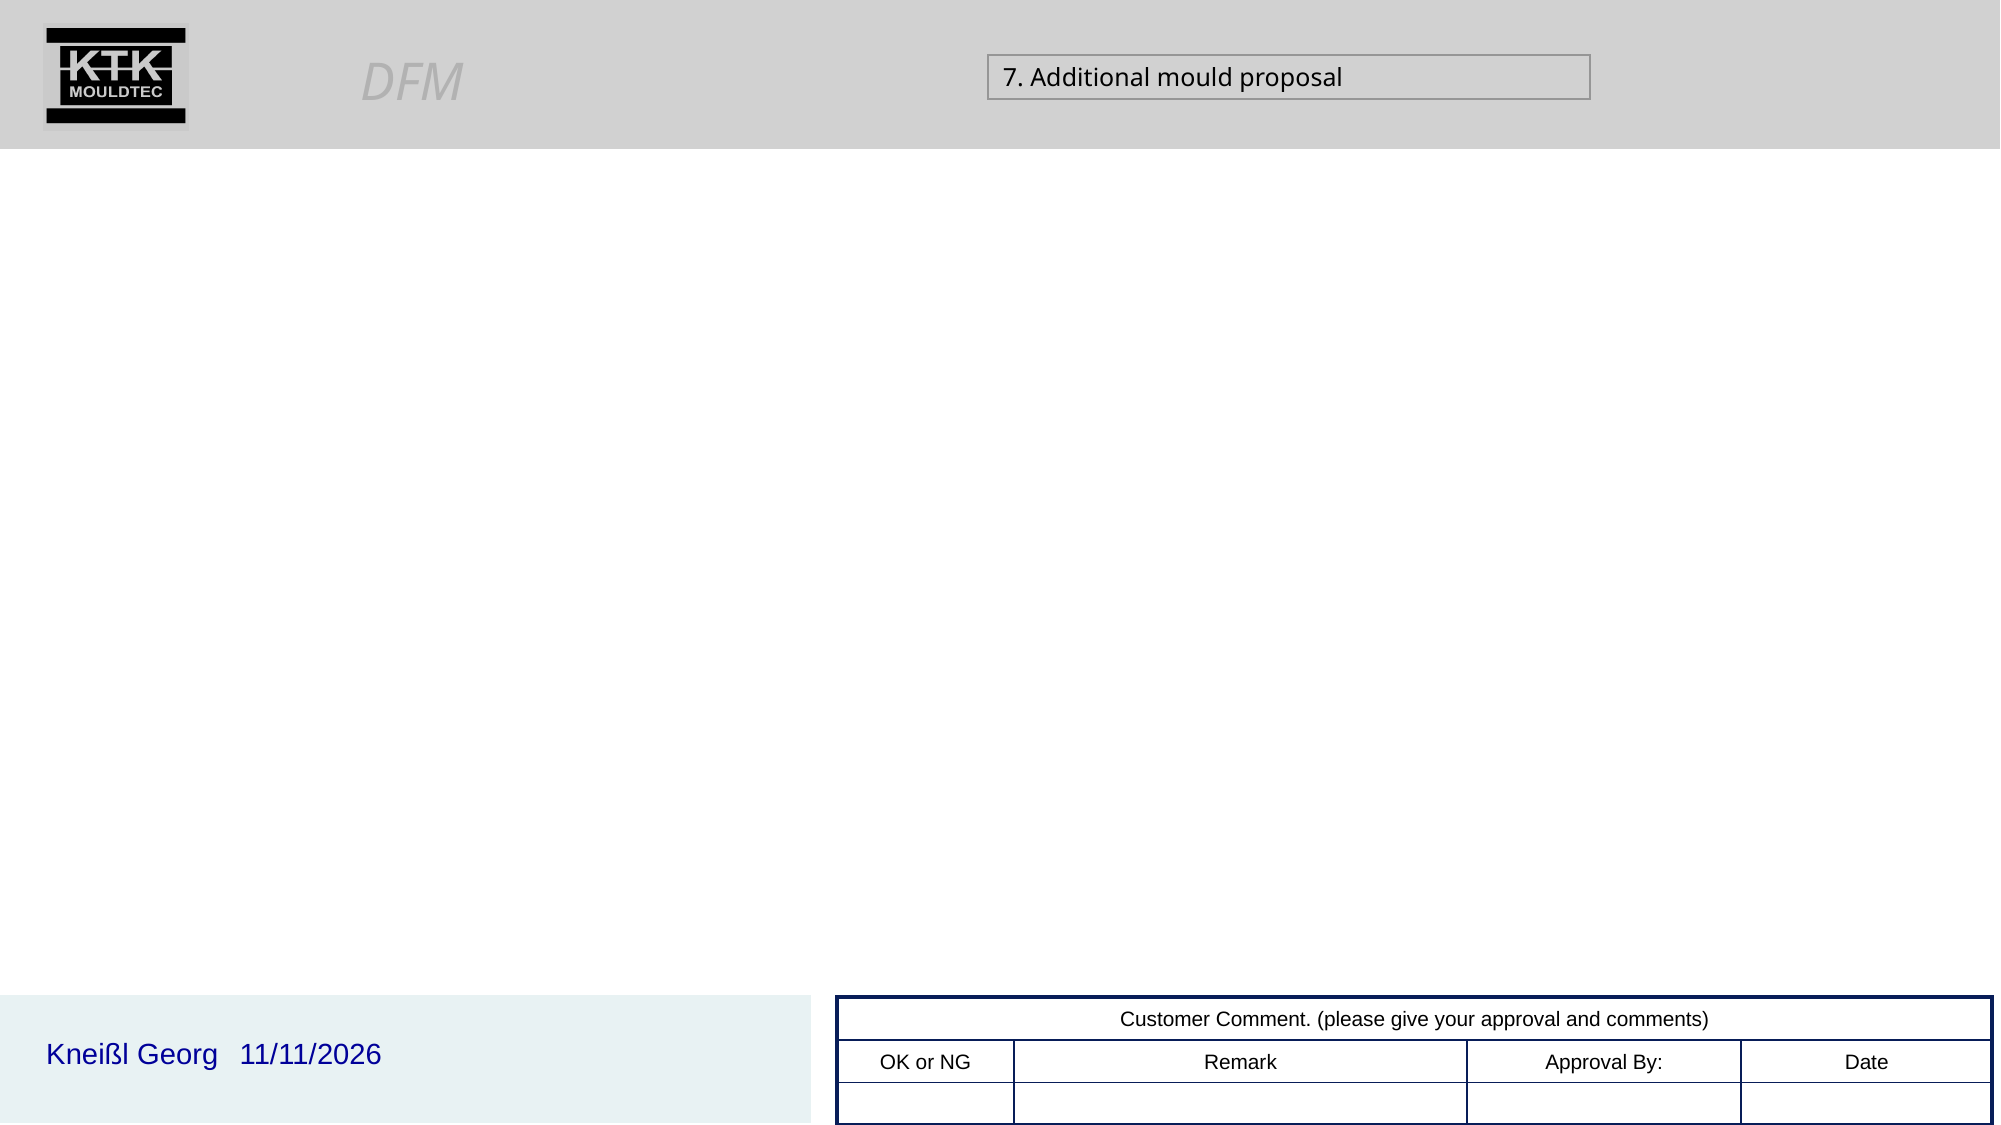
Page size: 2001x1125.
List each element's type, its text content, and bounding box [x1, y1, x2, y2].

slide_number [188, 1027, 433, 1106]
text_box 7. Additional mould proposal [988, 54, 1591, 100]
